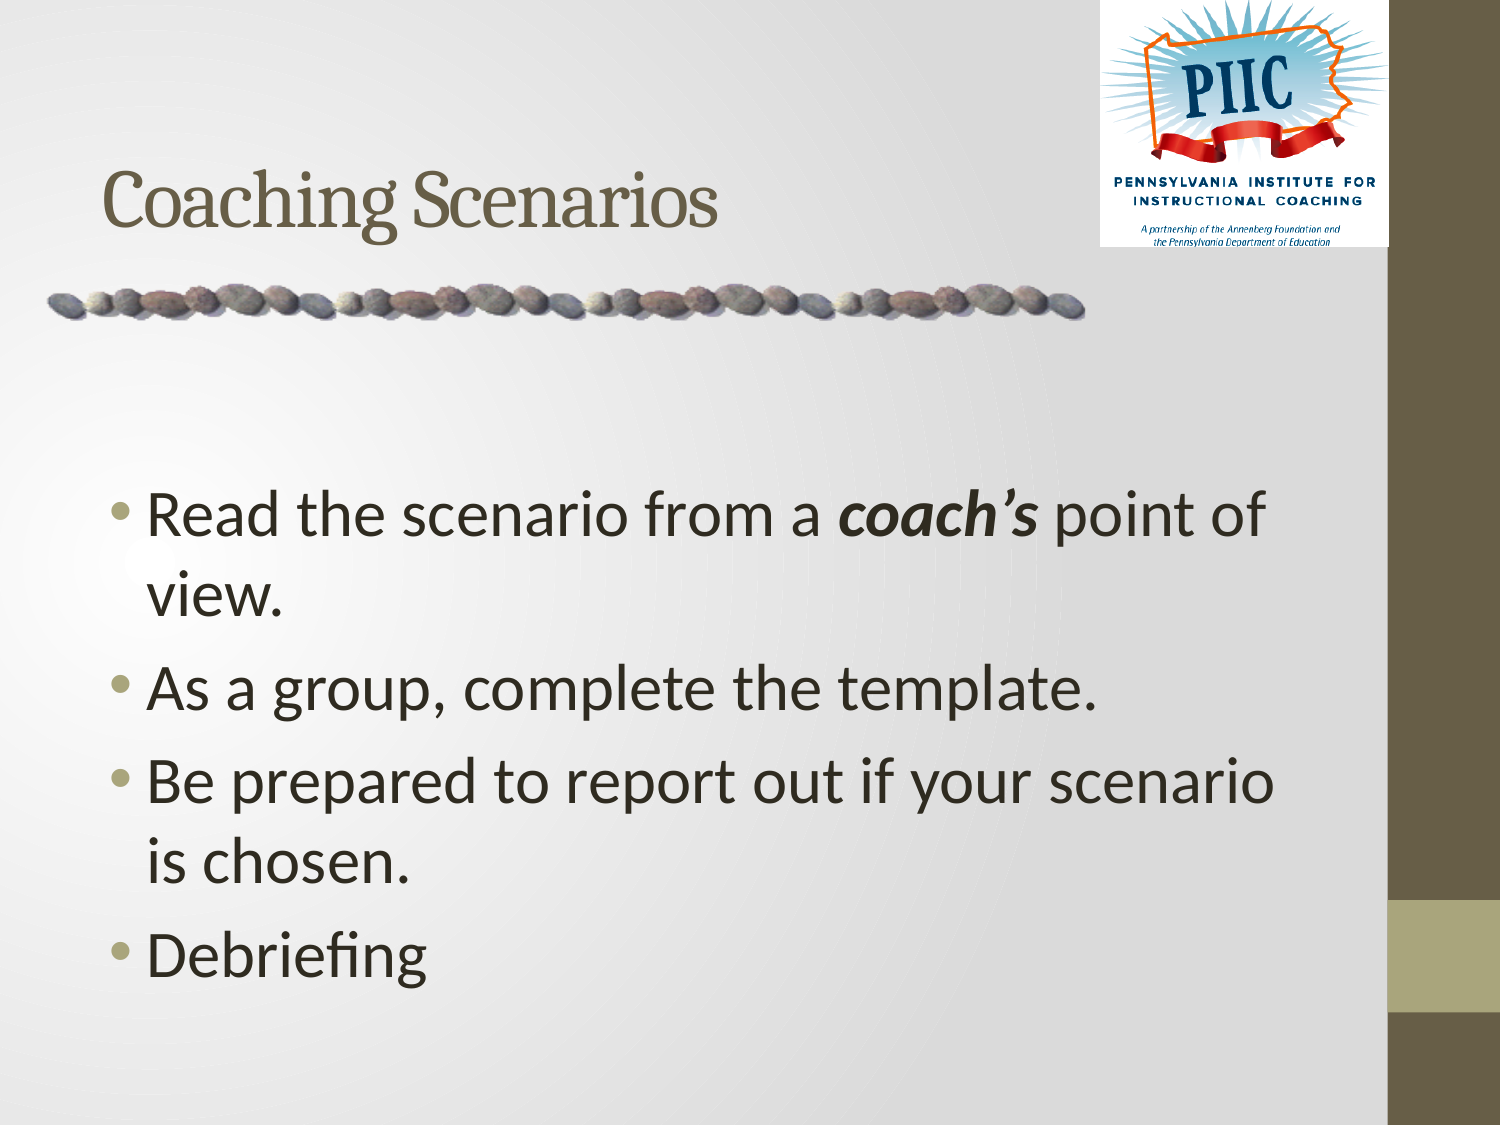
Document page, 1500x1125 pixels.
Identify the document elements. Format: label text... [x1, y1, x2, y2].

picture [1099, 0, 1390, 248]
title Coaching Scenarios [87, 99, 1338, 288]
picture [36, 278, 1101, 327]
list Read the scenario from a coach’s point of view. As a group, complete the template. Be prepared to report out if your scenario is chosen. Debriefing [75, 462, 1325, 1050]
